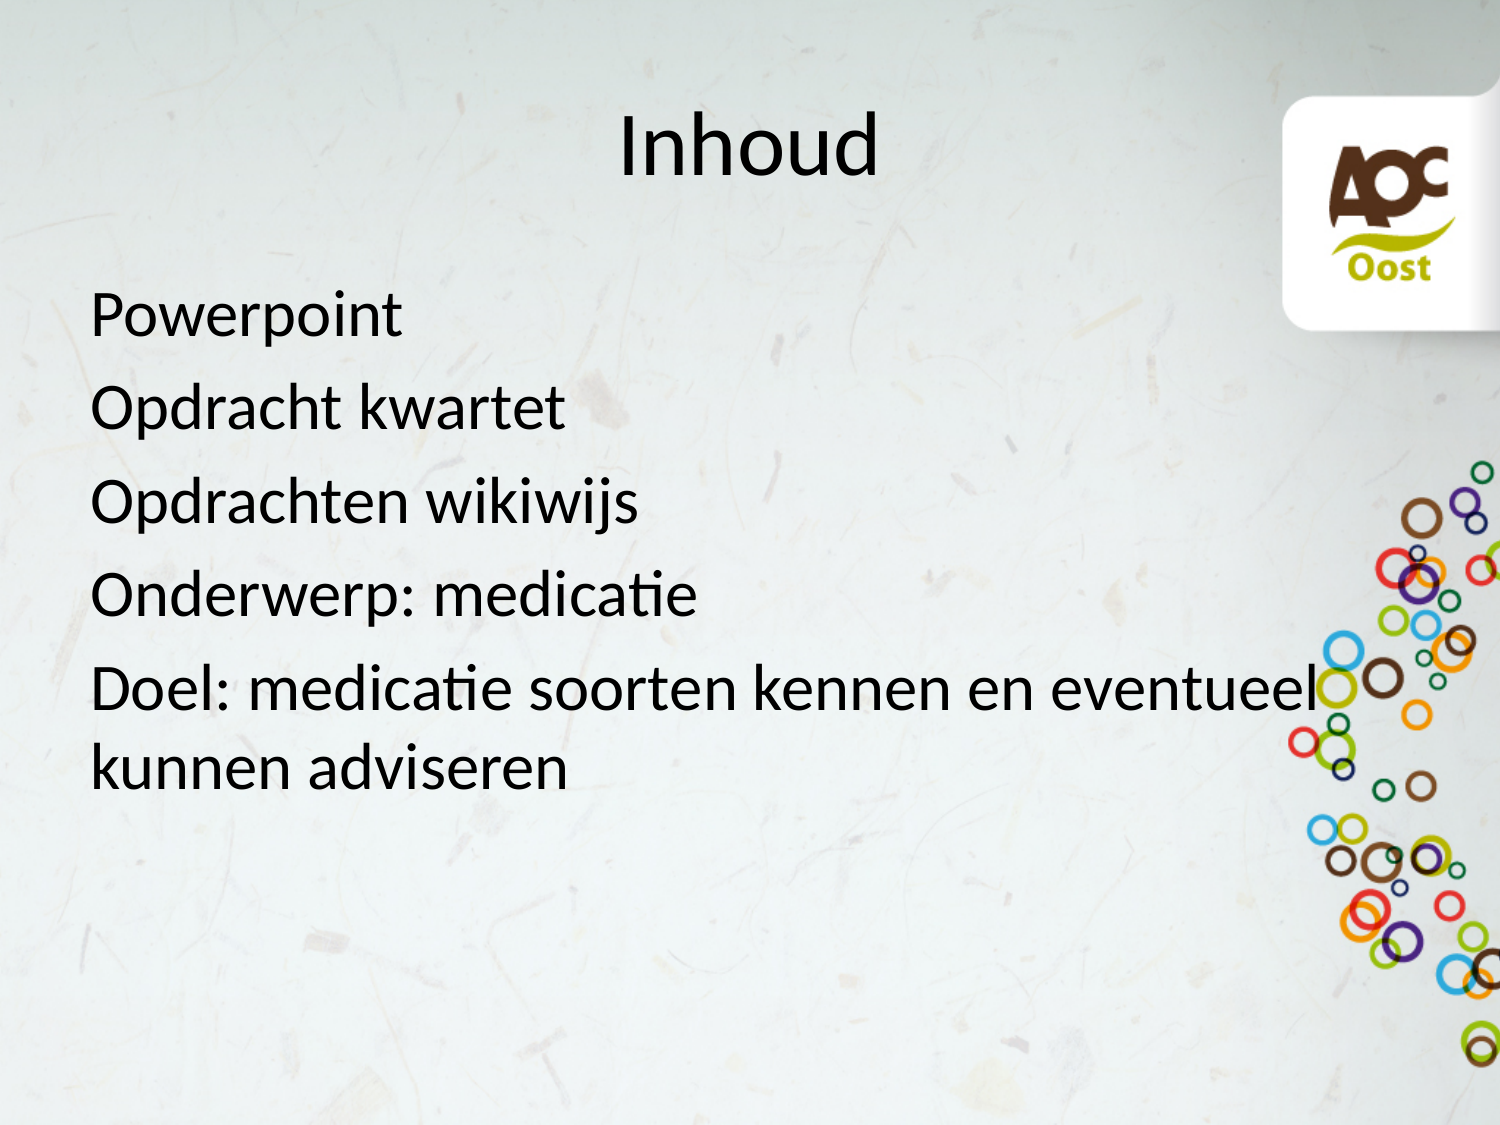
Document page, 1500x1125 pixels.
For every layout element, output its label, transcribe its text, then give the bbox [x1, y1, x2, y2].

title Inhoud [75, 45, 1425, 233]
list Powerpoint Opdracht kwartet Opdrachten wikiwijs Onderwerp: medicatie Doel: medicatie soorten kennen en eventueel kunnen adviseren [75, 262, 1425, 1005]
picture [0, 0, 1500, 1125]
